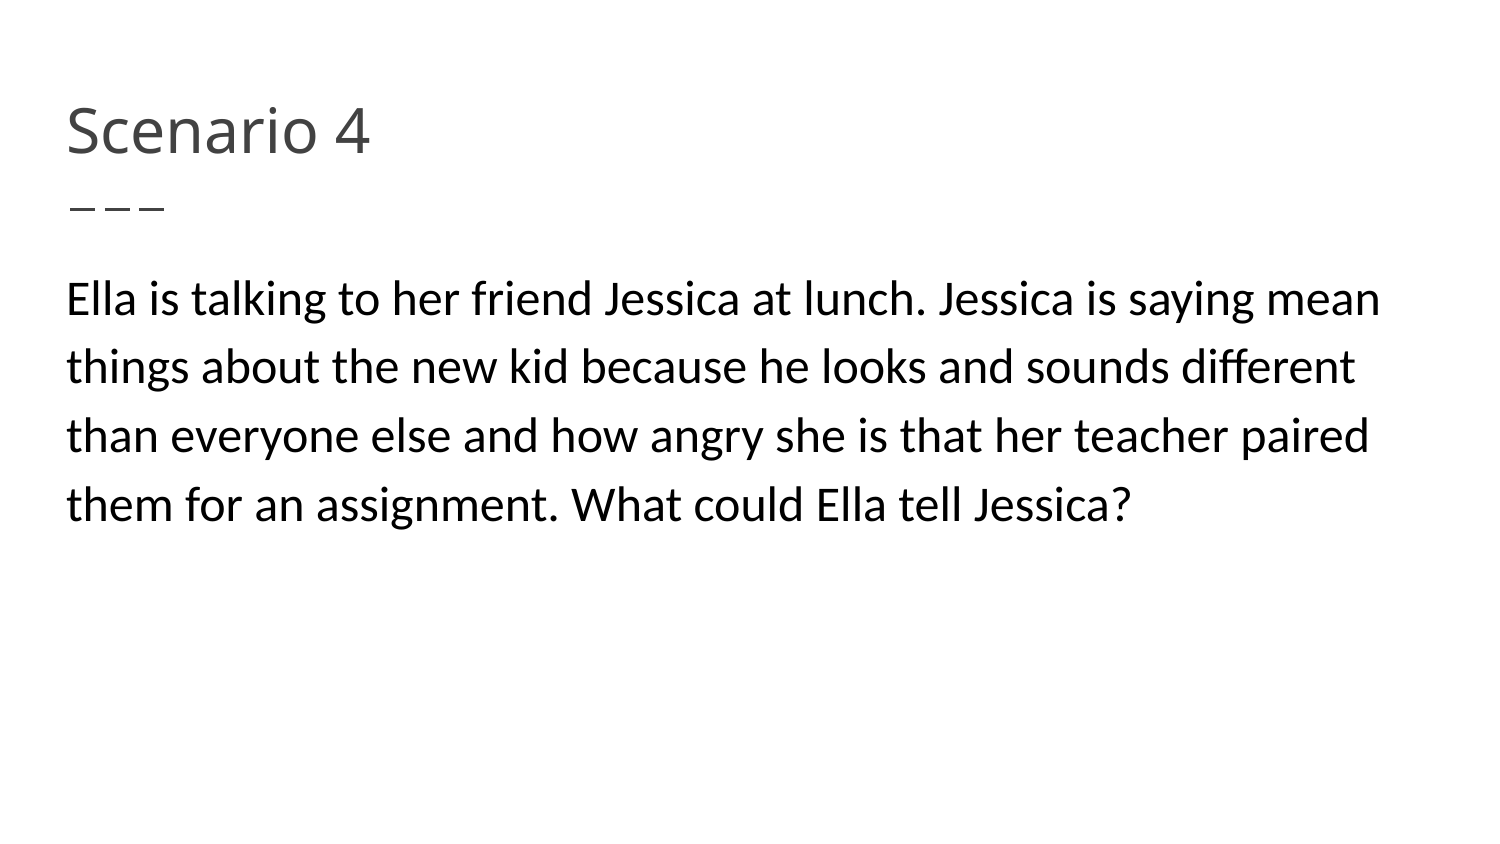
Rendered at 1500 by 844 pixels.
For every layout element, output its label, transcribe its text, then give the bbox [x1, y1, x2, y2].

title Scenario 4 [51, 61, 1449, 182]
list Ella is talking to her friend Jessica at lunch. Jessica is saying mean things about the new kid because he looks and sounds different than everyone else and how angry she is that her teacher paired them for an assignment. What could Ella tell Jessica? [51, 240, 1449, 750]
